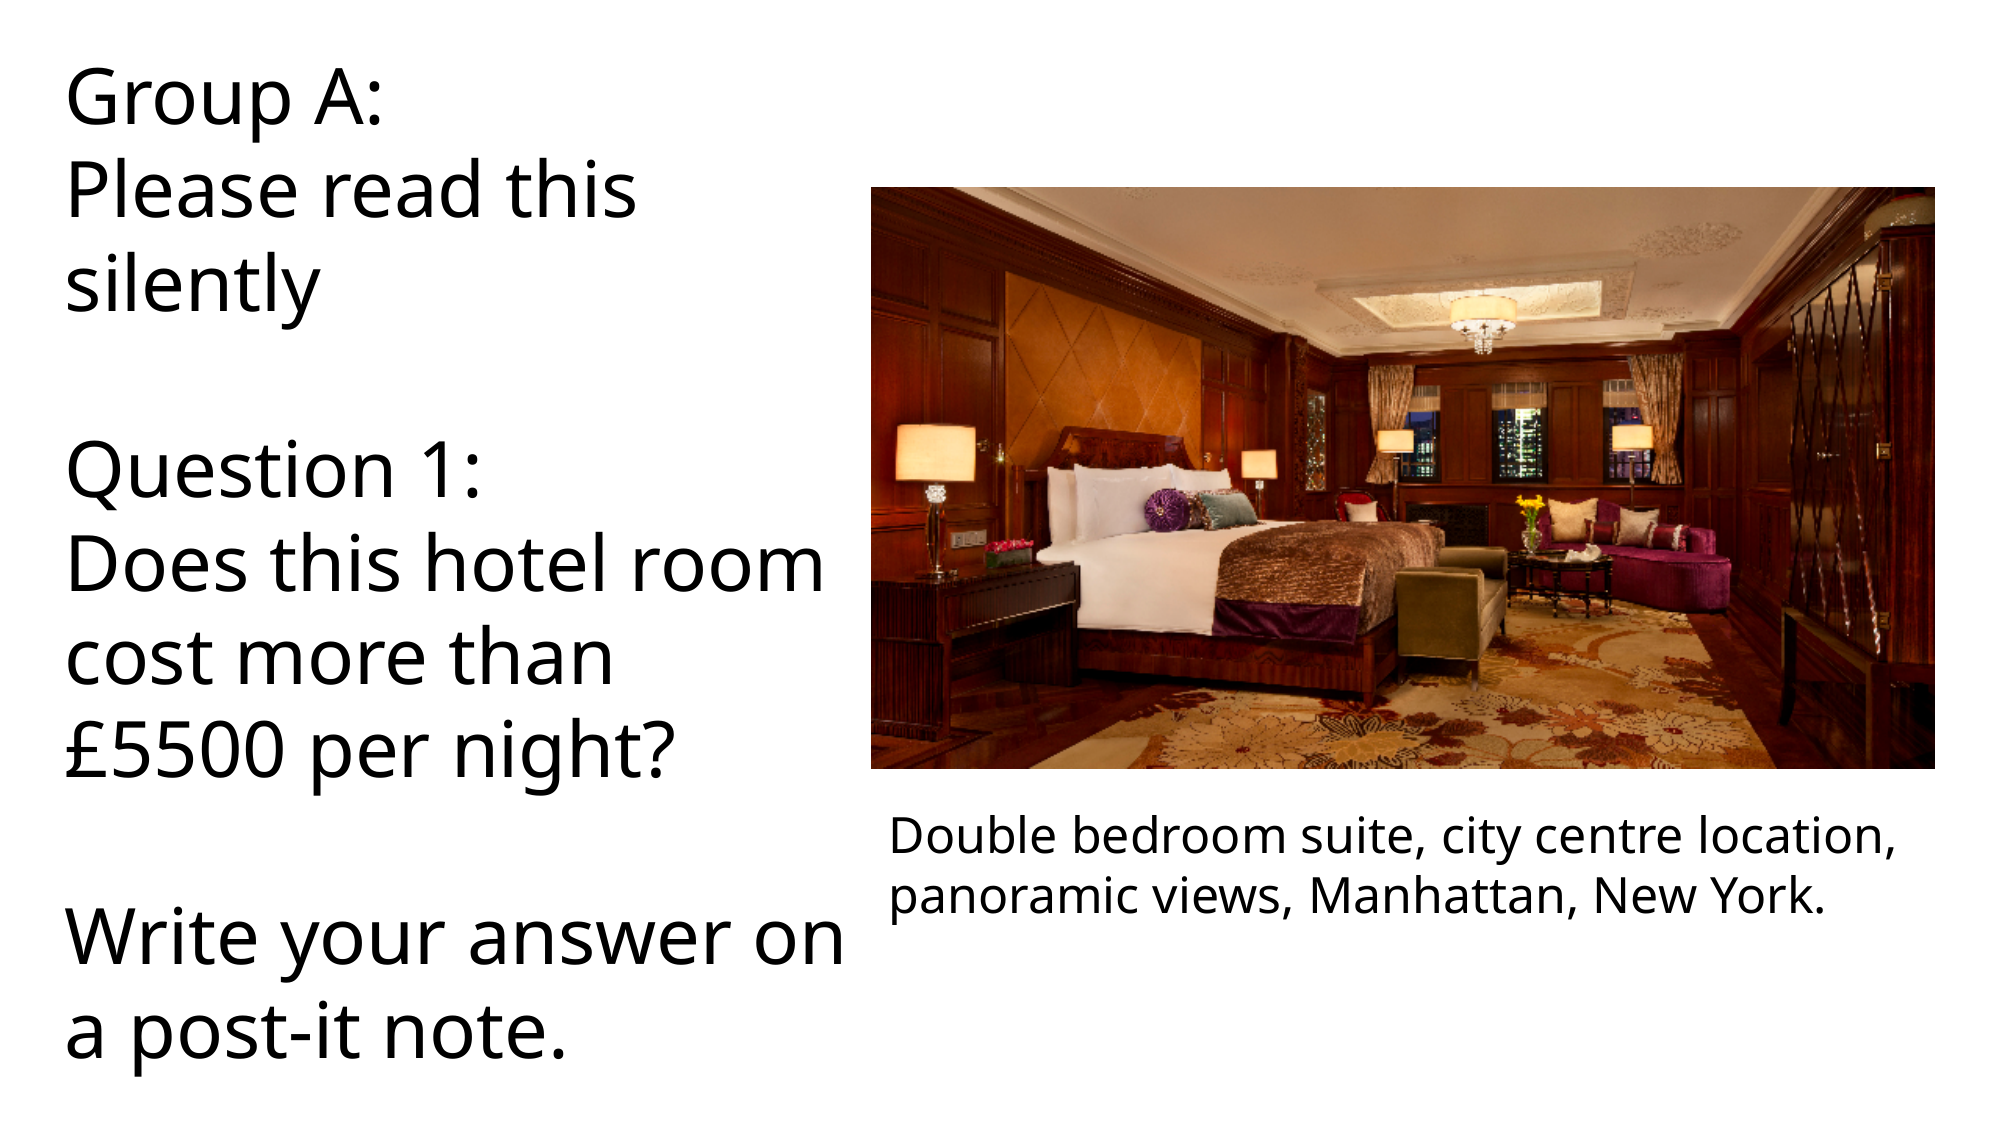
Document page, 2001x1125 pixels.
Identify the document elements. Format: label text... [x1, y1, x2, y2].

picture [871, 187, 1935, 769]
text_box Group A: Please read this silently Question 1: Does this hotel room cost more than £5500 per night? Write your answer on a post-it note. [50, 39, 872, 1081]
text_box Double bedroom suite, city centre location, panoramic views, Manhattan, New York. [873, 796, 1929, 932]
